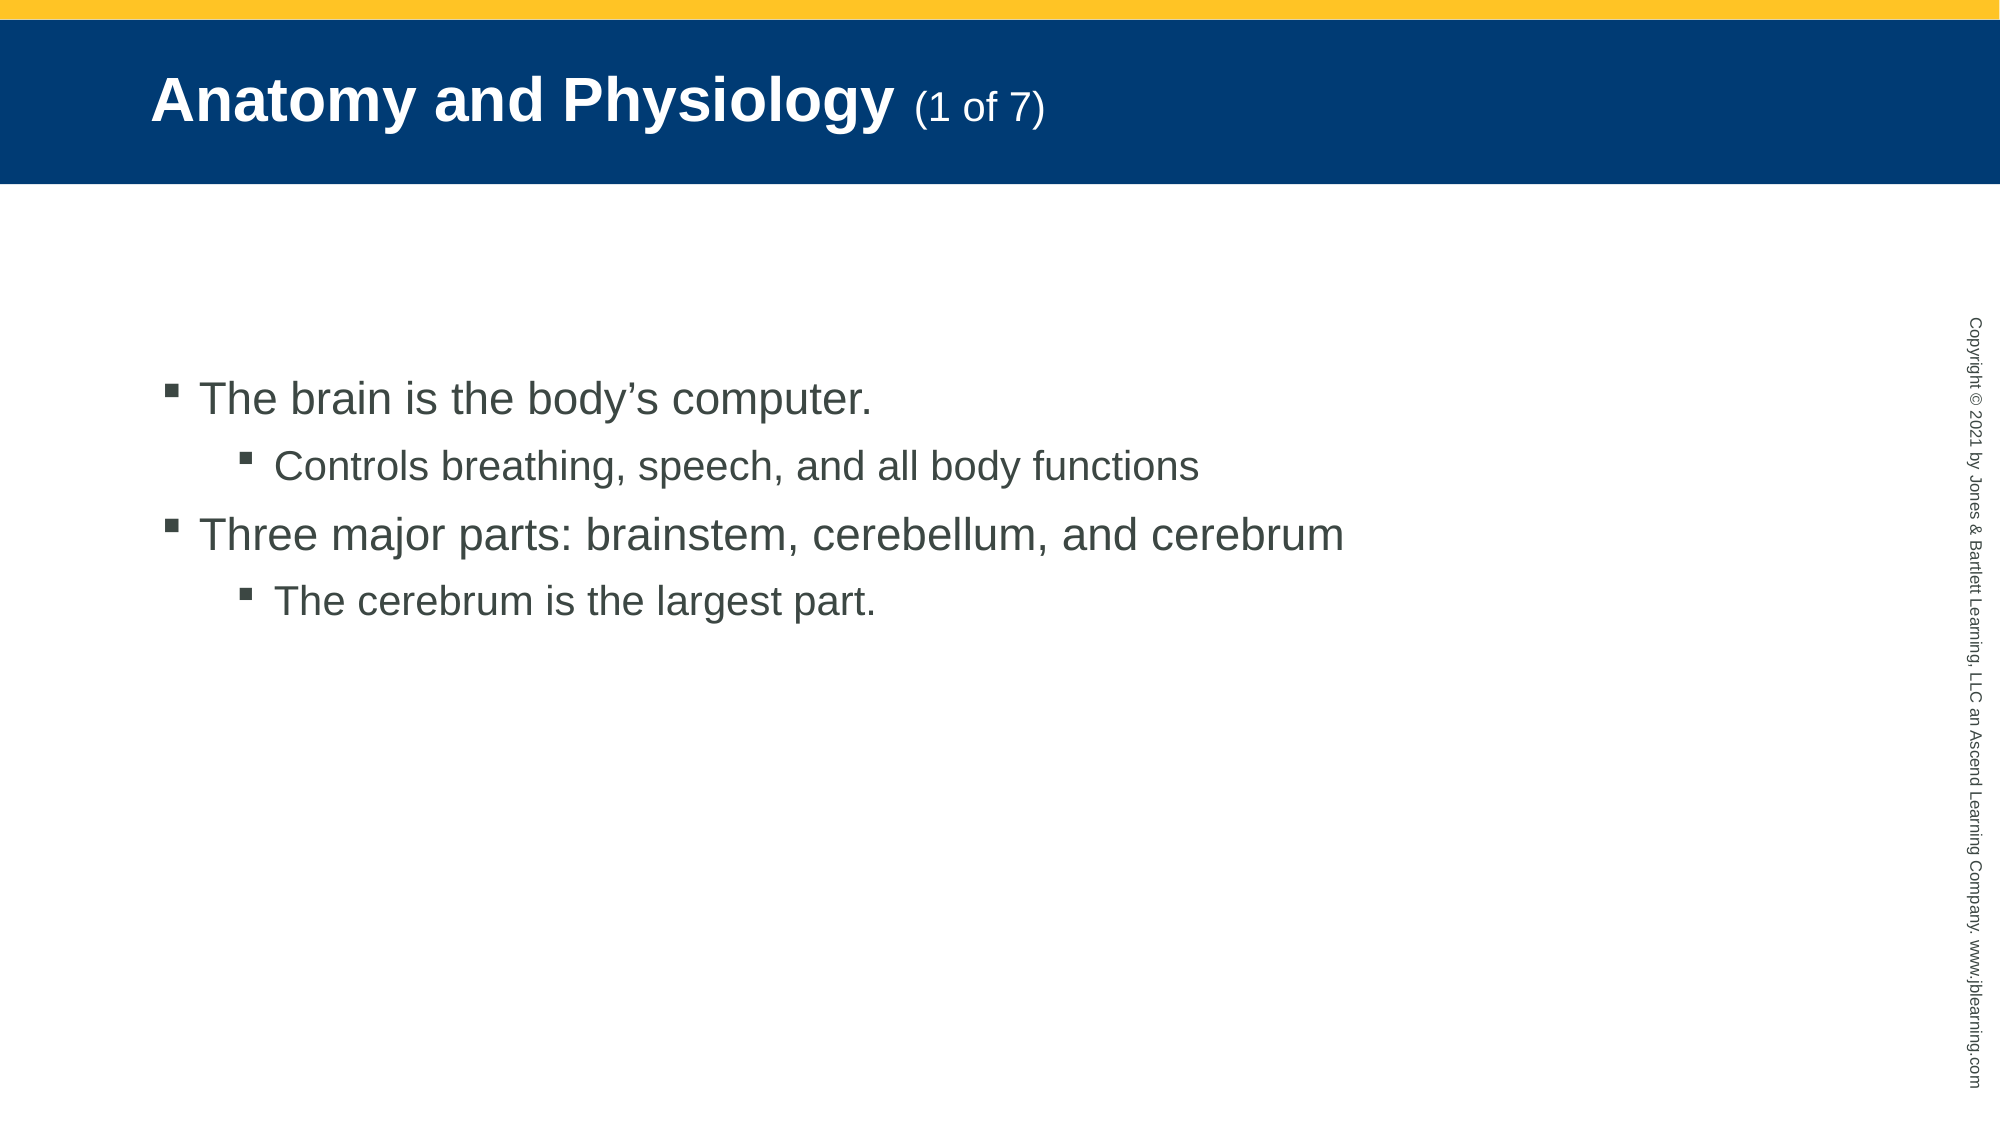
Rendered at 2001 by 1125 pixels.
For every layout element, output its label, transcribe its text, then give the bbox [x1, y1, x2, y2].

title Anatomy and Physiology (1 of 7) [0, 19, 2000, 185]
list The brain is the body’s computer. Controls breathing, speech, and all body functions Three major parts: brainstem, cerebellum, and cerebrum The cerebrum is the largest part. [146, 361, 1859, 1016]
